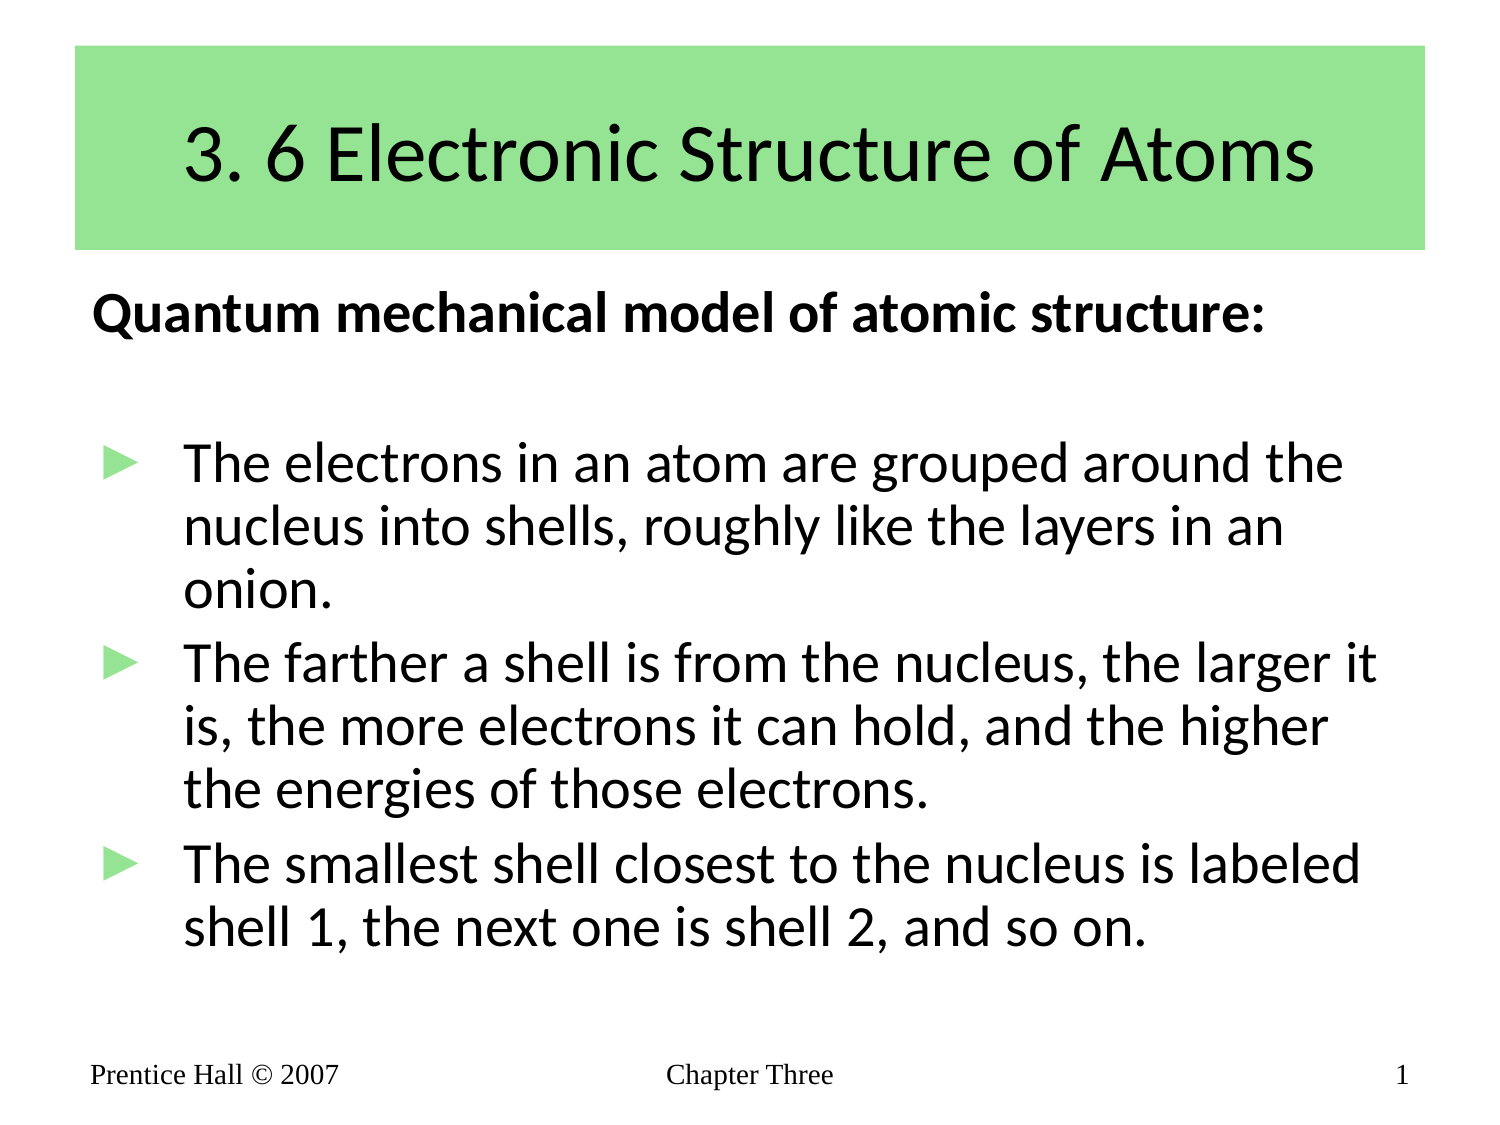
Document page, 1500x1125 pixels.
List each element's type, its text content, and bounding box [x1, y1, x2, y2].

slide_number Prentice Hall © 2007 [75, 1042, 425, 1103]
list Quantum mechanical model of atomic structure: The electrons in an atom are grouped around the nucleus into shells, roughly like the layers in an onion. The farther a shell is from the nucleus, the larger it is, the more electrons it can hold, and the higher the energies of those electrons. The smallest shell closest to the nucleus is labeled shell 1, the next one is shell 2, and so on. [75, 275, 1425, 1025]
slide_number 1 [1074, 1042, 1425, 1103]
title 3. 6 Electronic Structure of Atoms [75, 45, 1425, 250]
footer Chapter Three [512, 1042, 988, 1103]
